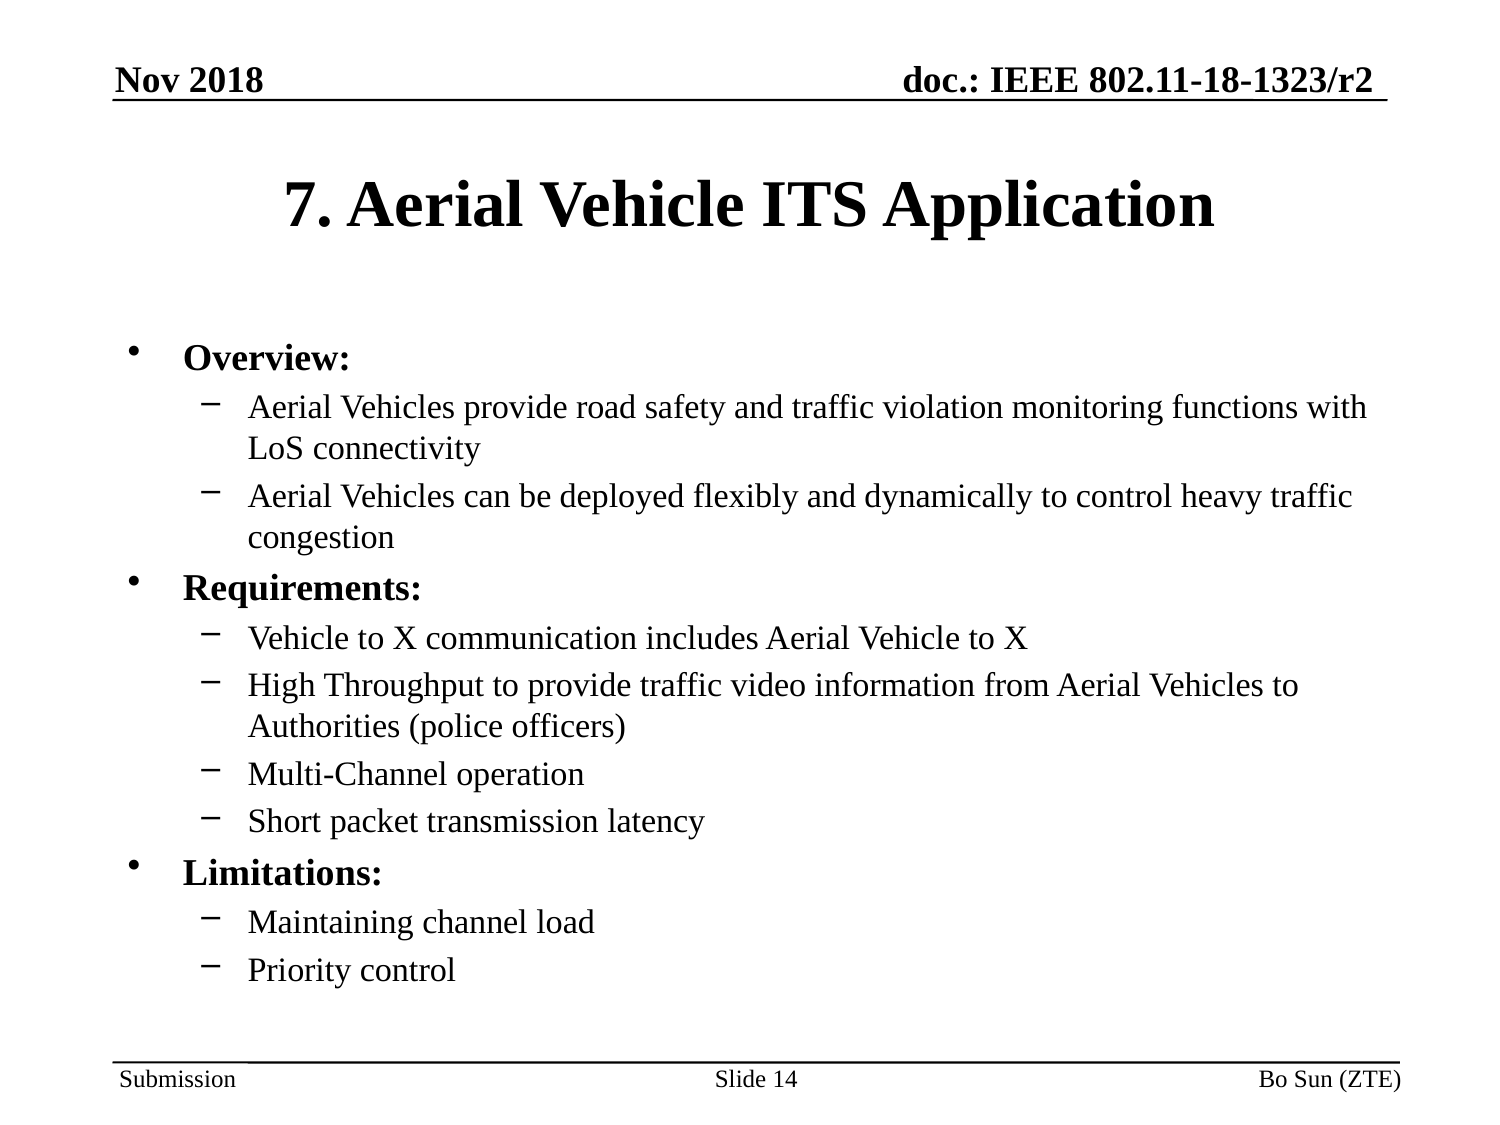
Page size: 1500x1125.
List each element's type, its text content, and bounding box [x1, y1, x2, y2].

list Overview: Aerial Vehicles provide road safety and traffic violation monitoring functions with LoS connectivity Aerial Vehicles can be deployed flexibly and dynamically to control heavy traffic congestion Requirements: Vehicle to X communication includes Aerial Vehicle to X High Throughput to provide traffic video information from Aerial Vehicles to Authorities (police officers) Multi-Channel operation Short packet transmission latency Limitations: Maintaining channel load Priority control [112, 324, 1388, 1000]
slide_number Slide 14 [712, 1062, 800, 1093]
footer Bo Sun (ZTE) [1256, 1062, 1402, 1093]
title 7. Aerial Vehicle ITS Application [112, 112, 1388, 288]
